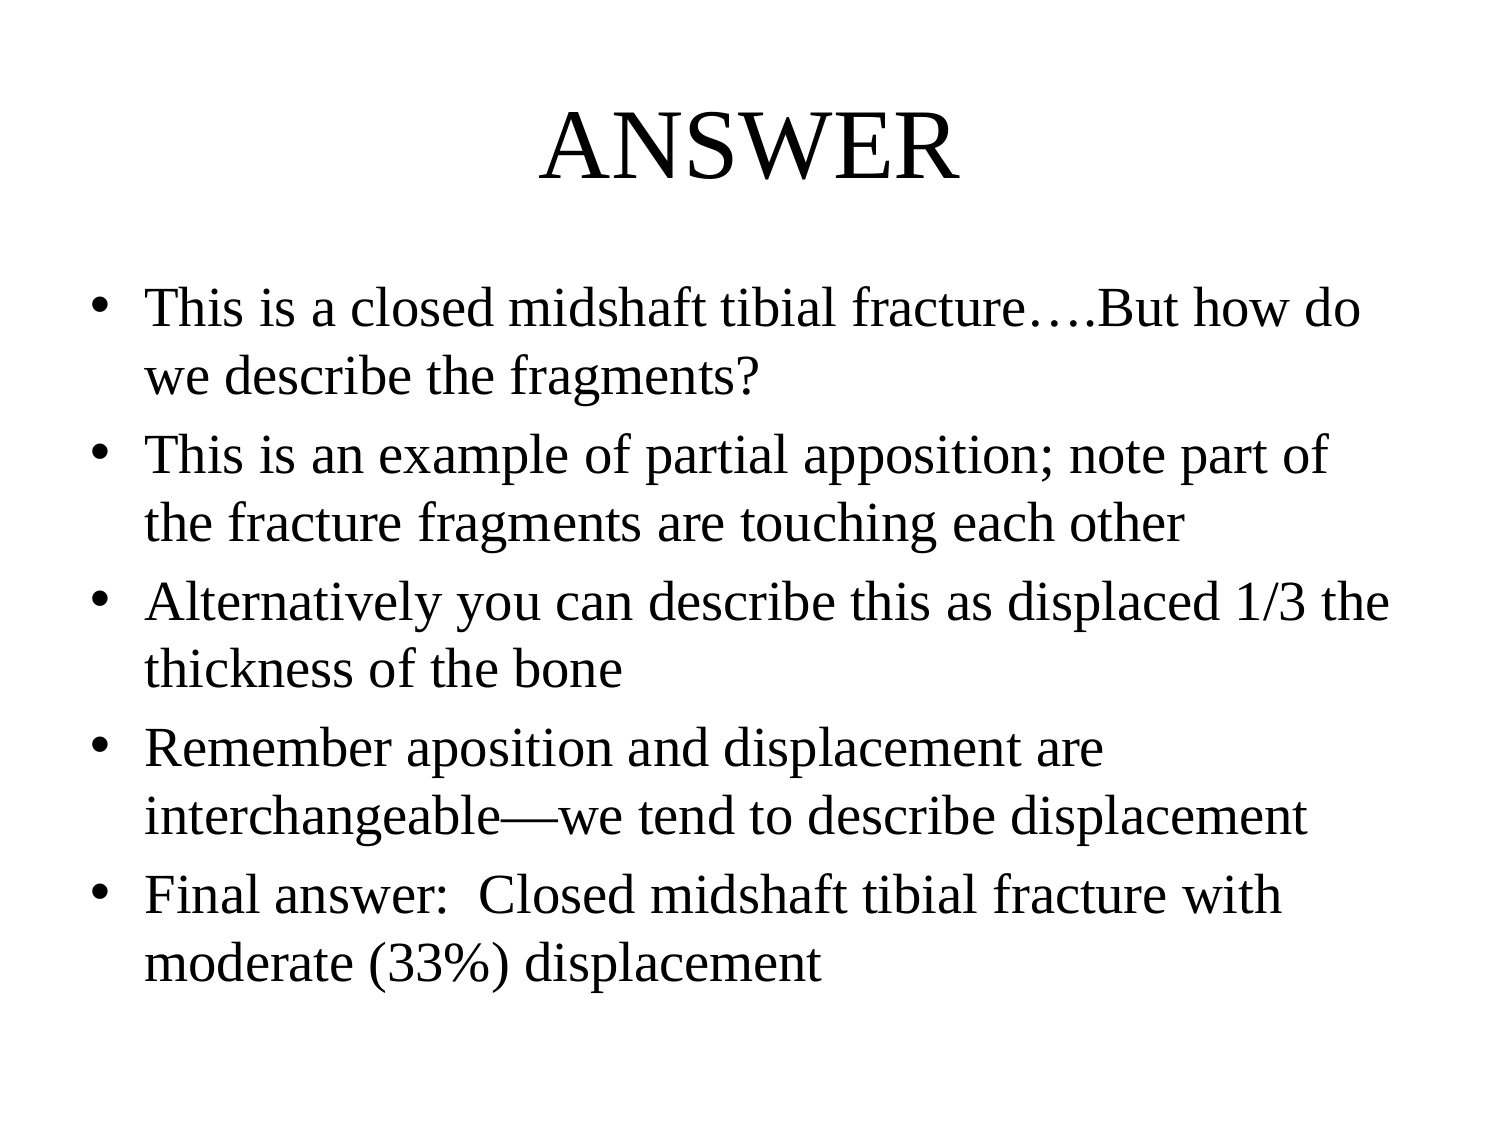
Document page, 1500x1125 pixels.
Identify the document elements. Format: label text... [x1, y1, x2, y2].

list This is a closed midshaft tibial fracture….But how do we describe the fragments? This is an example of partial apposition; note part of the fracture fragments are touching each other Alternatively you can describe this as displaced 1/3 the thickness of the bone Remember aposition and displacement are interchangeable—we tend to describe displacement Final answer: Closed midshaft tibial fracture with moderate (33%) displacement [75, 262, 1425, 1005]
title ANSWER [75, 45, 1425, 233]
